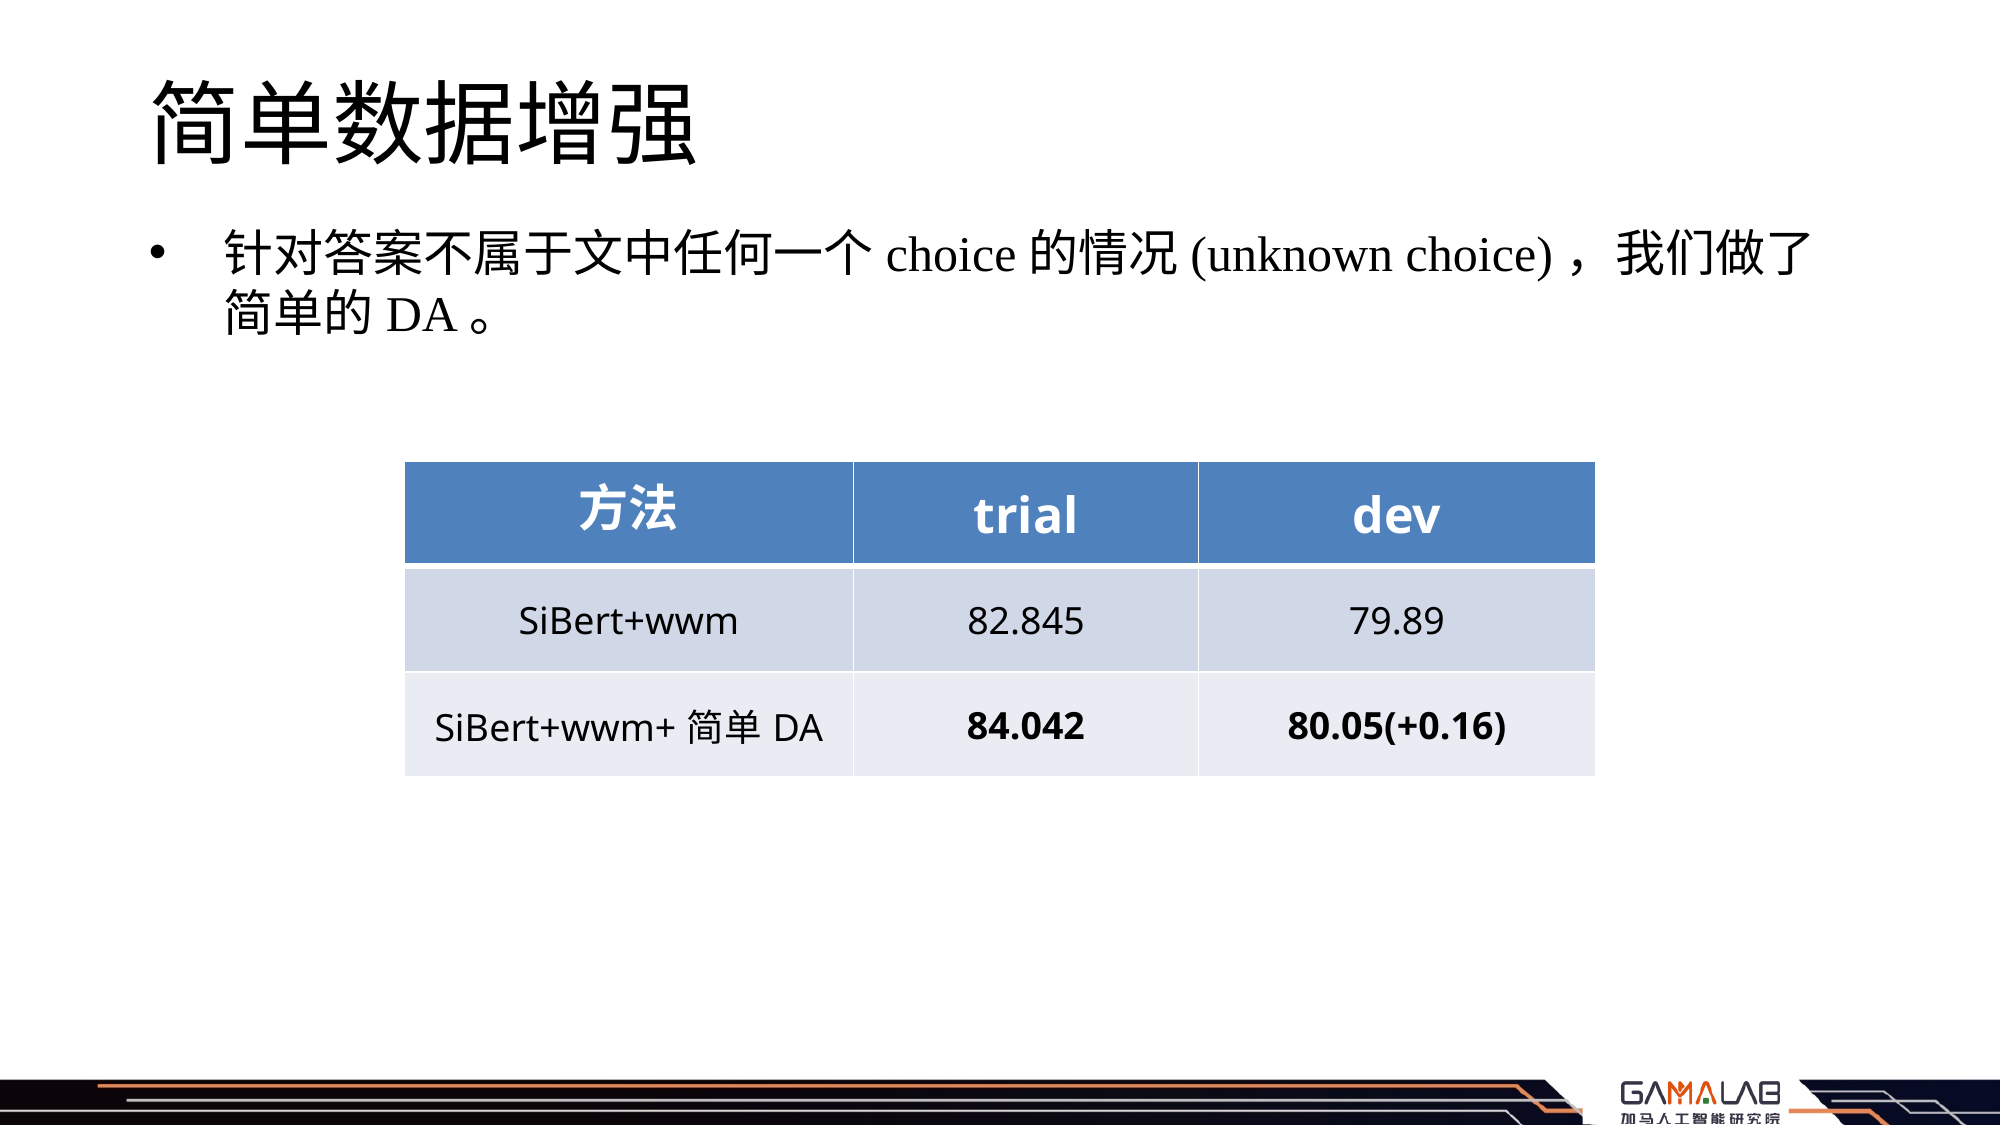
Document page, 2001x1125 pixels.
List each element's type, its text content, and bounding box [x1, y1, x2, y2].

table_cell 82.845 [854, 569, 1198, 671]
table_header 方法 [405, 462, 853, 563]
table_cell 80.05(+0.16) [1199, 673, 1595, 776]
table_cell 84.042 [854, 673, 1198, 776]
table_cell 79.89 [1199, 569, 1595, 671]
table_header dev [1199, 462, 1595, 563]
table_header trial [854, 462, 1198, 563]
title 简单数据增强 [137, 59, 1863, 216]
picture [0, 0, 2000, 1125]
table_cell SiBert+wwm+简单DA [405, 673, 853, 776]
list 针对答案不属于文中任何一个choice的情况(unknown choice)，我们做了简单的DA。 [137, 216, 1863, 930]
picture [1621, 1081, 1780, 1124]
table_cell SiBert+wwm [405, 569, 853, 671]
